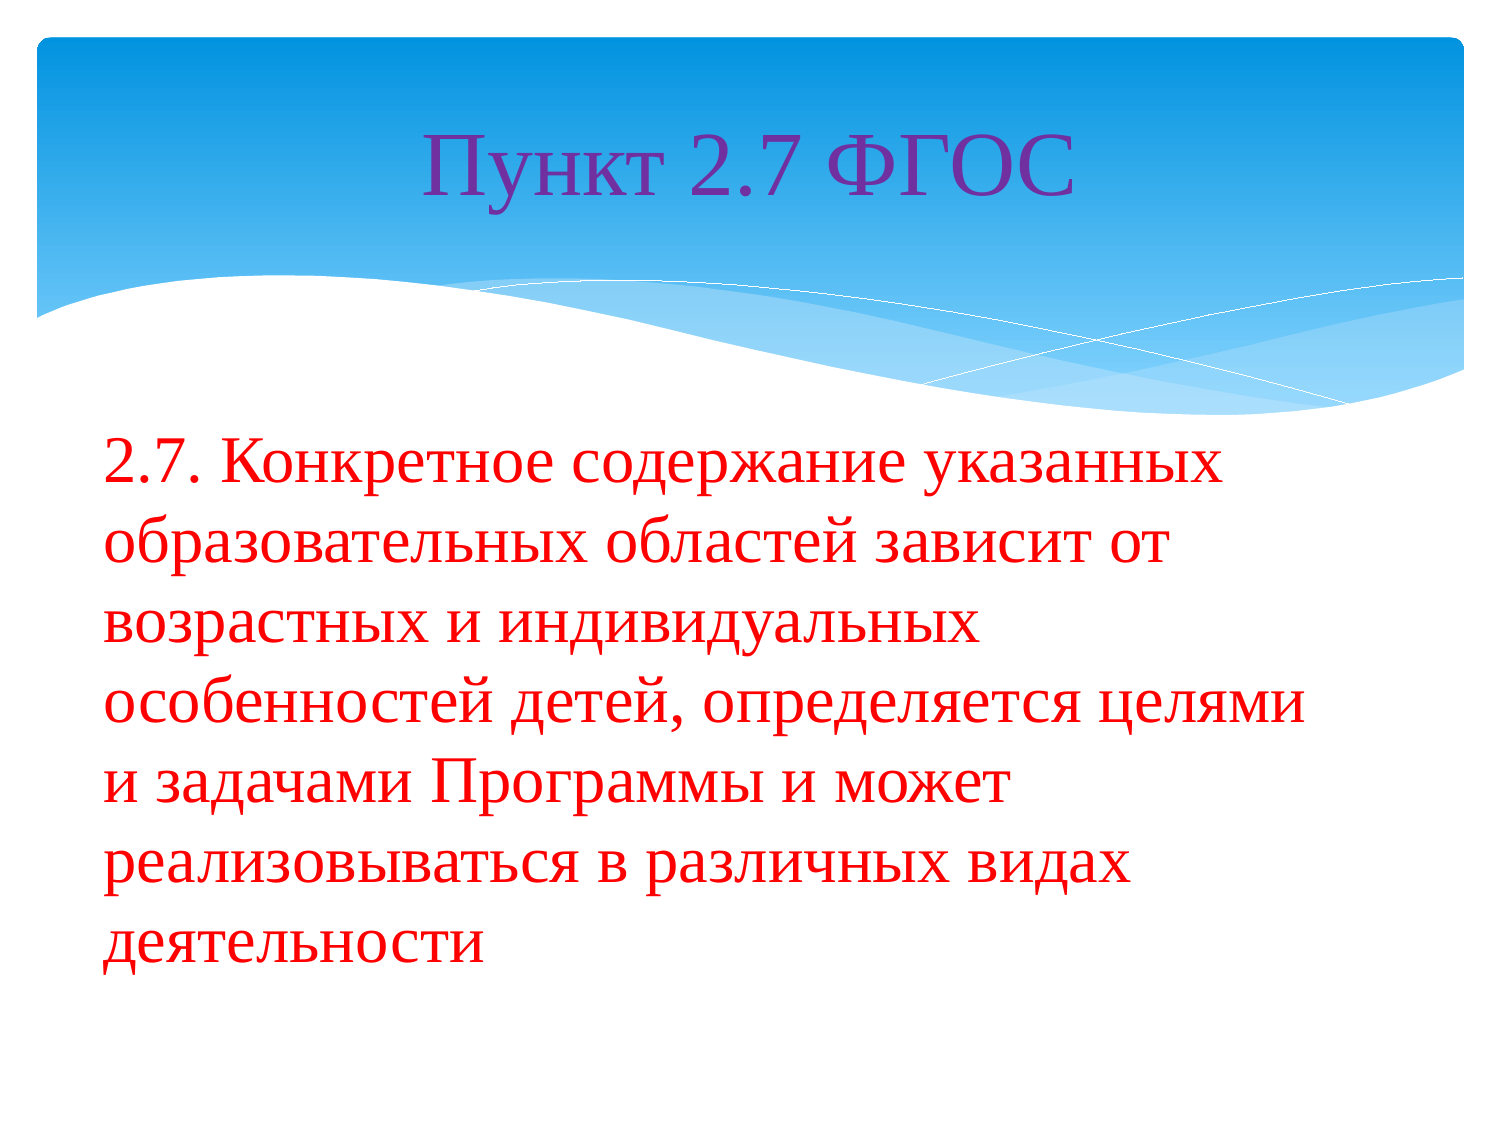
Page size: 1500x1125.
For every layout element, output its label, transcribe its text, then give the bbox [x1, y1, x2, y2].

text_box 2.7. Конкретное содержание указанных образовательных областей зависит от возрастных и индивидуальных особенностей детей, определяется целями и задачами Программы и может реализовываться в различных видах деятельности [88, 408, 1353, 984]
title Пункт 2.7 ФГОС [75, 55, 1425, 261]
